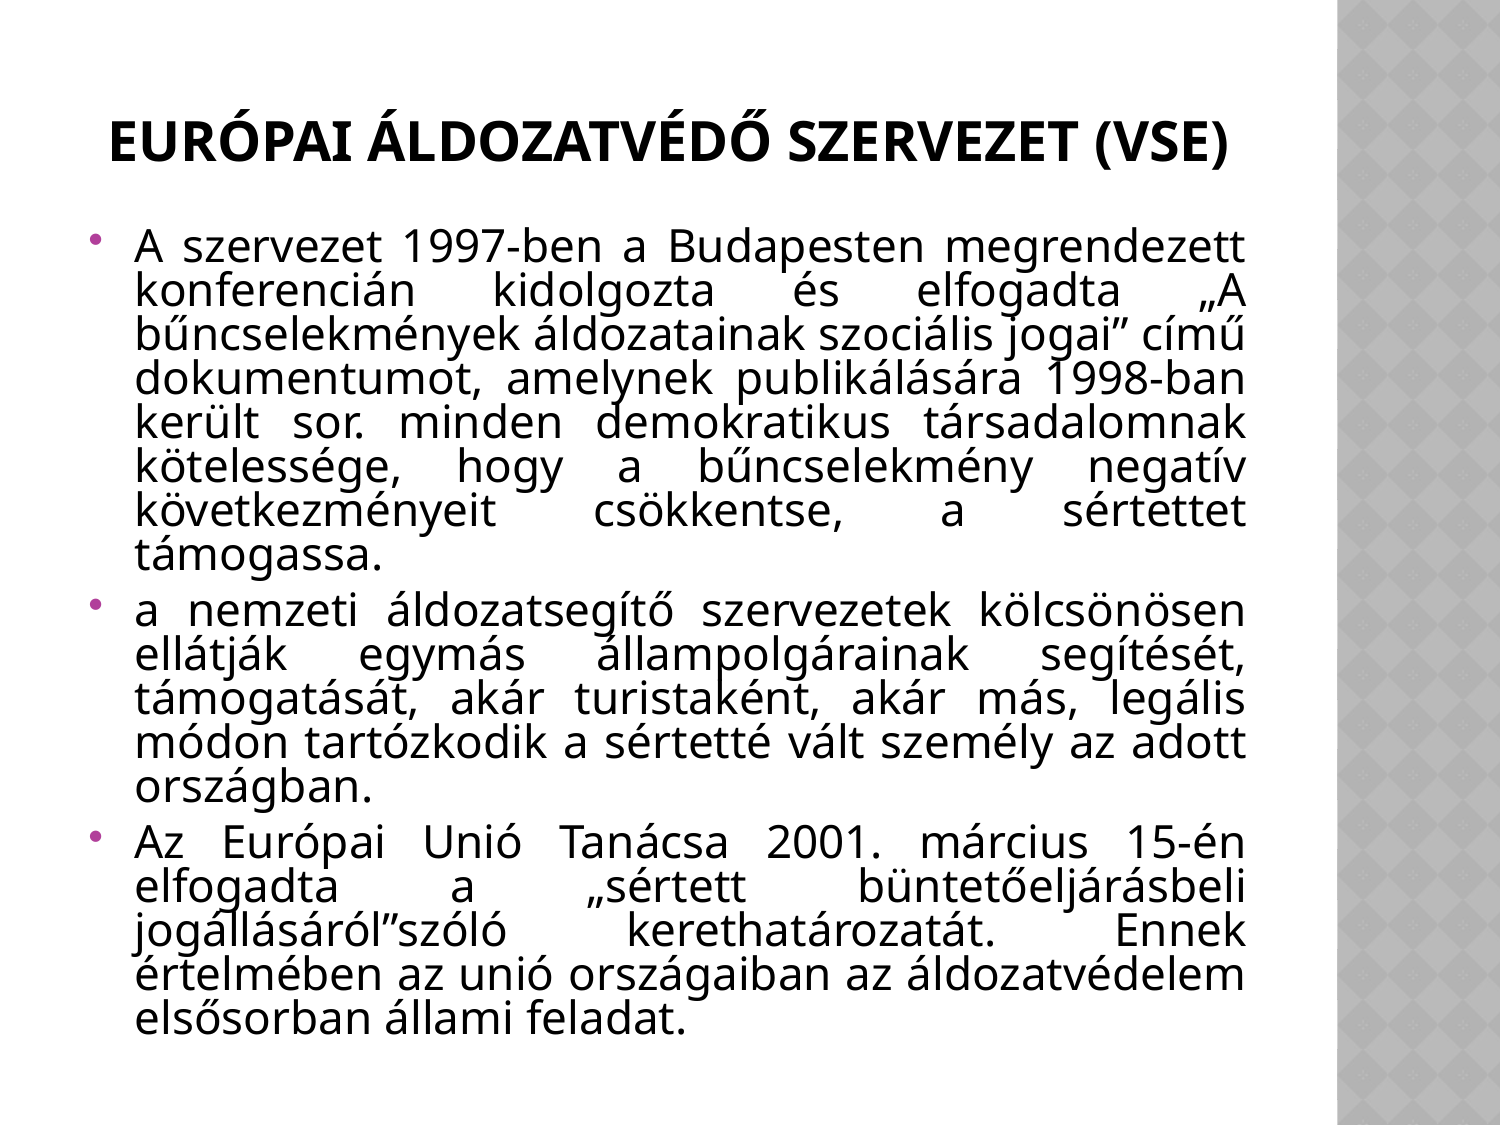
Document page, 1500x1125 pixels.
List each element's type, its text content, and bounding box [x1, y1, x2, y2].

title Európai áldozatvédő szervezet (VSE) [75, 52, 1263, 173]
list A szervezet 1997-ben a Budapesten megrendezett konferencián kidolgozta és elfogadta „A bűncselekmények áldozatainak szociális jogai” című dokumentumot, amelynek publikálására 1998-ban került sor. minden demokratikus társadalomnak kötelessége, hogy a bűncselekmény negatív következményeit csökkentse, a sértettet támogassa. a nemzeti áldozatsegítő szervezetek kölcsönösen ellátják egymás állampolgárainak segítését, támogatását, akár turistaként, akár más, legális módon tartózkodik a sértetté vált személy az adott országban. Az Európai Unió Tanácsa 2001. március 15-én elfogadta a „sértett büntetőeljárásbeli jogállásáról”szóló kerethatározatát. Ennek értelmében az unió országaiban az áldozatvédelem elsősorban állami feladat. [74, 219, 1263, 1060]
